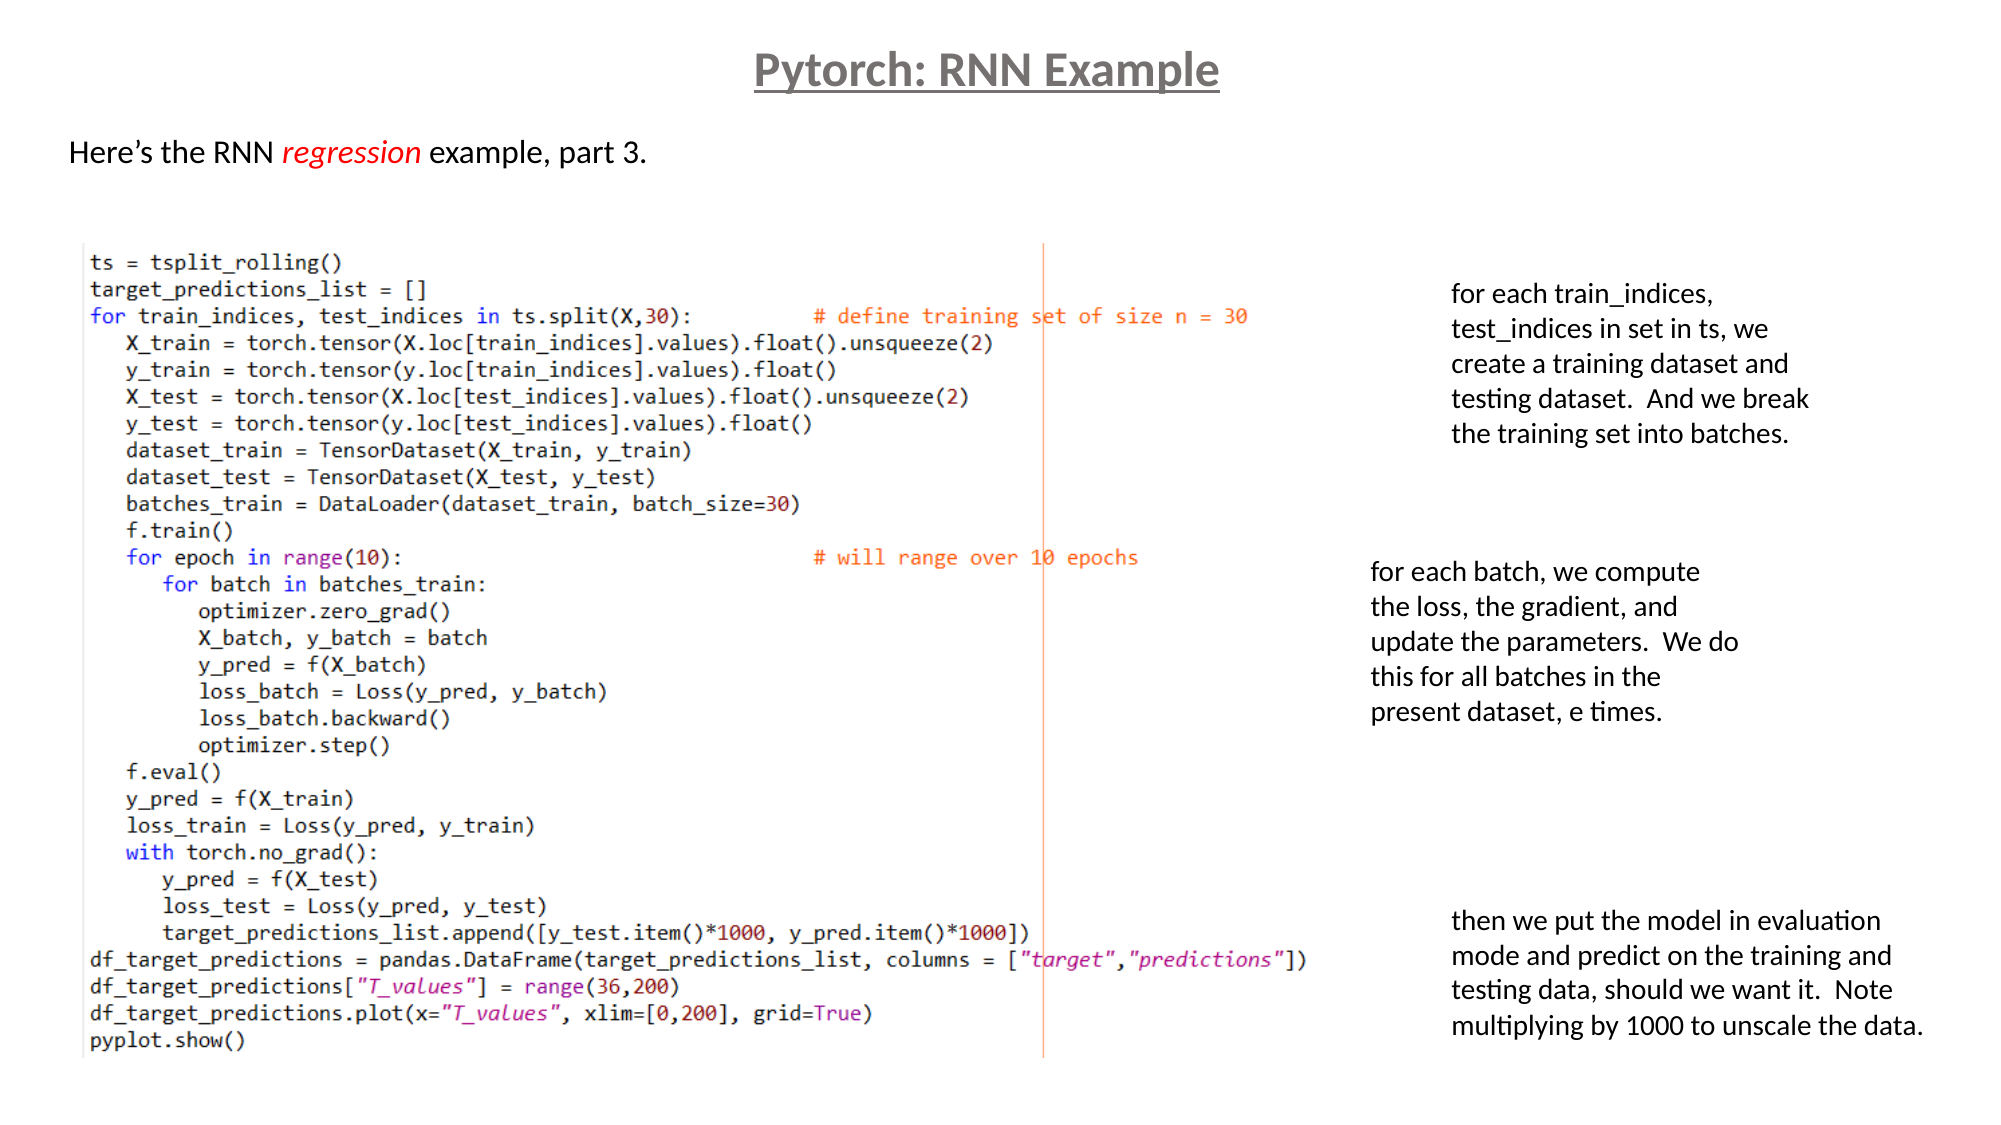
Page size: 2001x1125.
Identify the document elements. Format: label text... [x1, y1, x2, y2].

text_box for each batch, we compute the loss, the gradient, and update the parameters. We do this for all batches in the present dataset, e times. [1355, 544, 1758, 735]
text_box Pytorch: RNN Example [739, 29, 1236, 104]
picture [81, 243, 1327, 1058]
text_box then we put the model in evaluation mode and predict on the training and testing data, should we want it. Note multiplying by 1000 to unscale the data. [1436, 893, 1945, 1049]
text_box for each train_indices, test_indices in set in ts, we create a training dataset and testing dataset. And we break the training set into batches. [1436, 267, 1839, 457]
text_box Here’s the RNN regression example, part 3. [54, 123, 682, 178]
